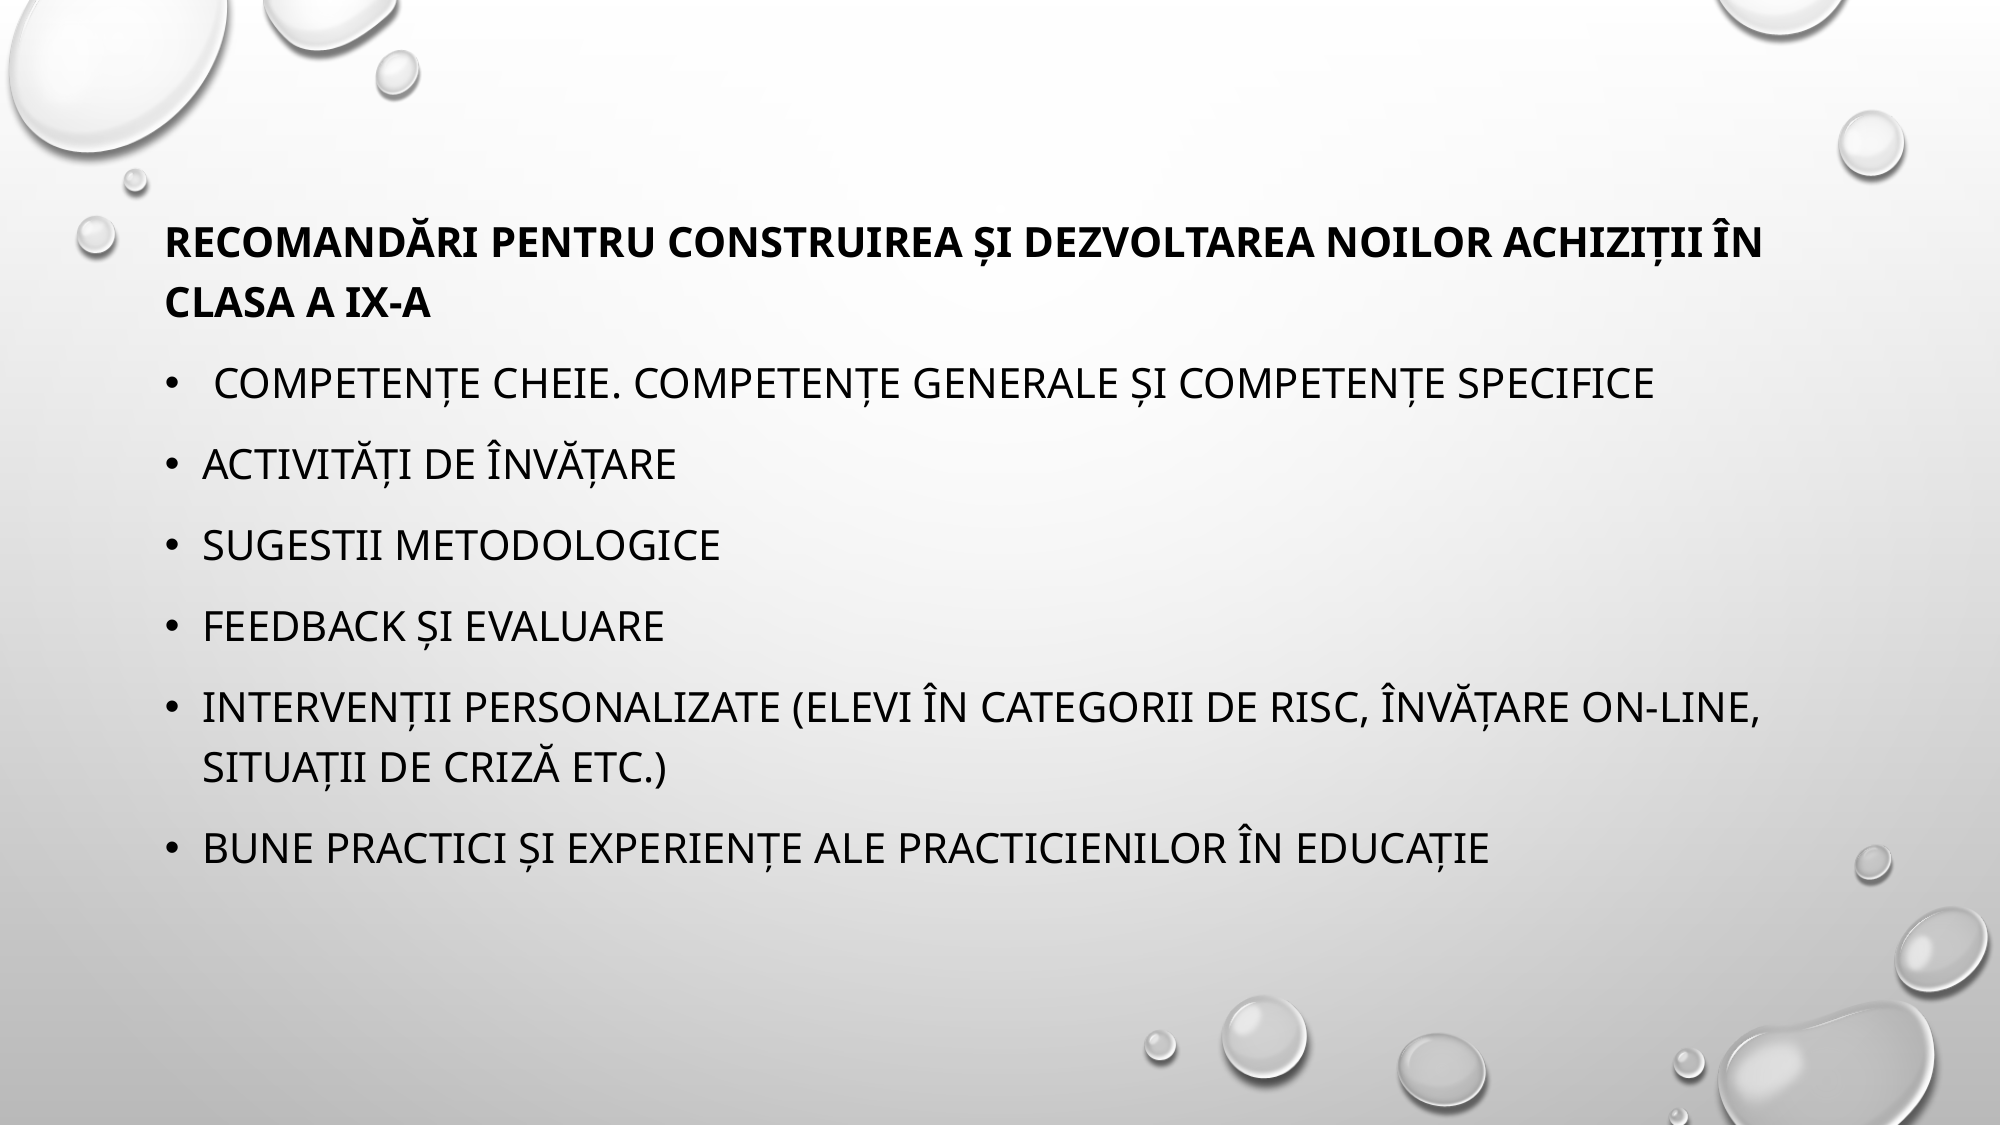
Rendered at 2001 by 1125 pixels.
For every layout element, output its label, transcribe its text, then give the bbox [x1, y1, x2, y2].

picture [0, 0, 2000, 1125]
list Recomandări pentru construirea și dezvoltarea noilor achiziții în clasa a IX-a Competențe cheie. Competențe generale și competențe specifice Activități de învățare Sugestii metodologice Feedback și evaluare Intervenții personalizate (elevi în categorii de risc, învățare on-line, situații de criză etc.) Bune practici și experiențe ale practicienilor în educație [149, 198, 1850, 950]
